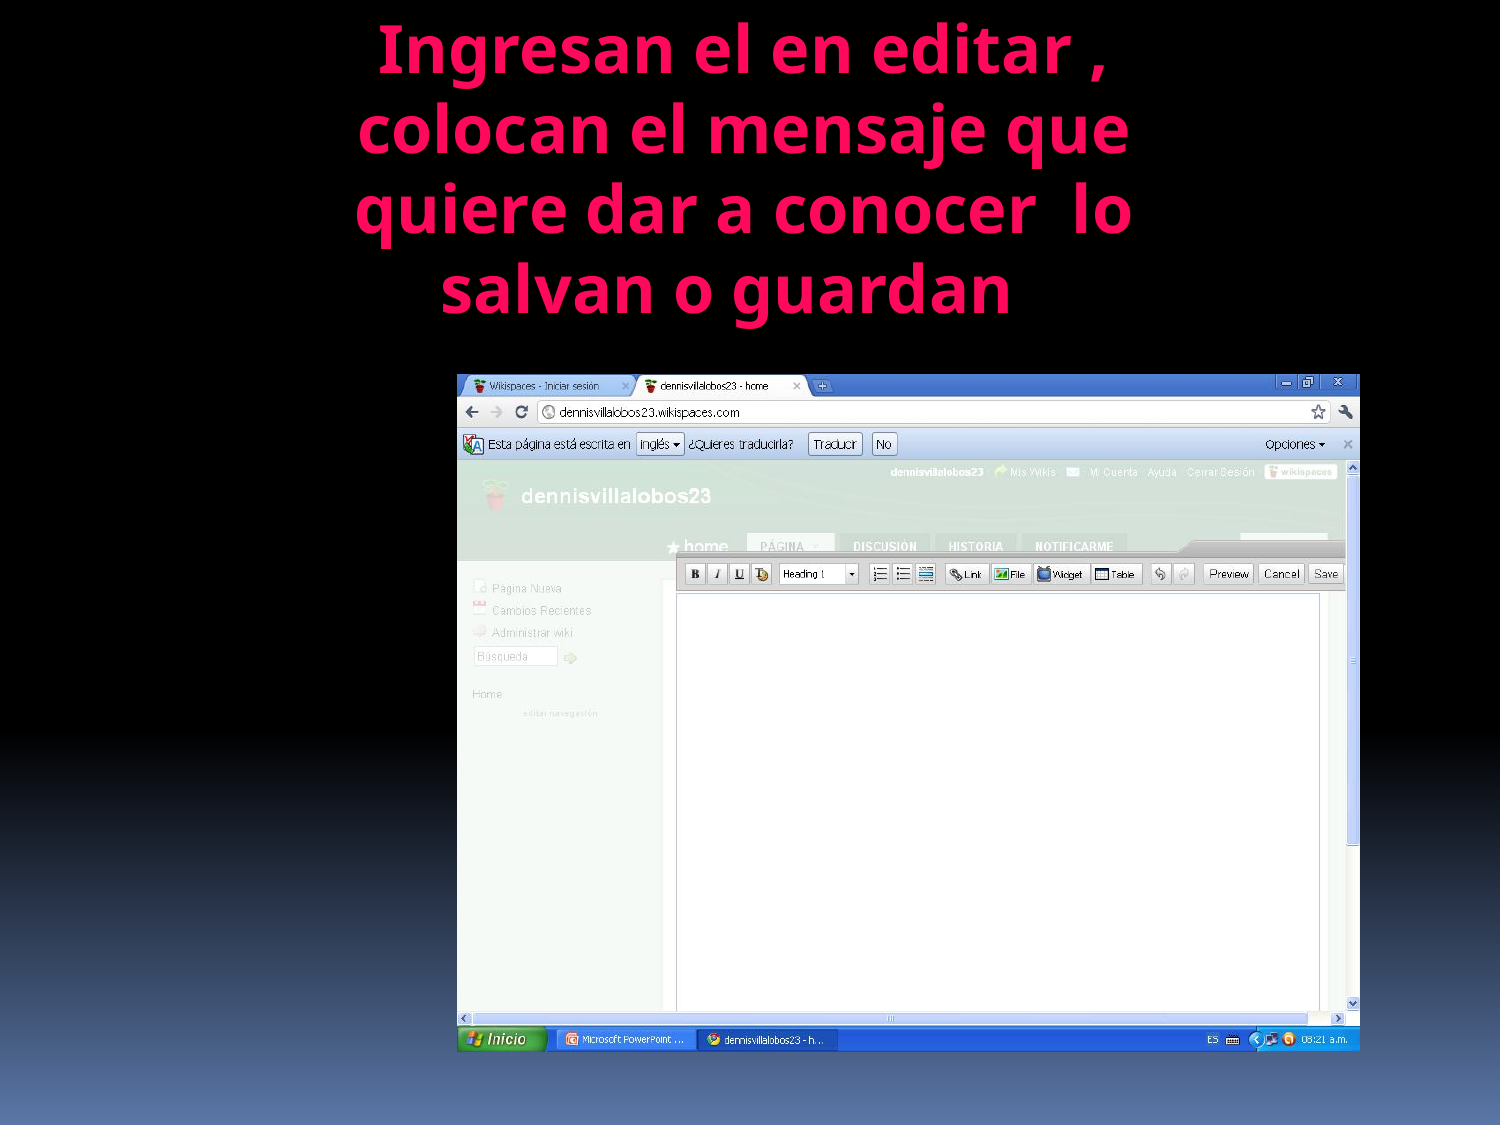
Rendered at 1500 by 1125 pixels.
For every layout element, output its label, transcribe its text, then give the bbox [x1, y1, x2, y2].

text_box Ingresan el en editar , colocan el mensaje que quiere dar a conocer lo salvan o guardan [281, 0, 1207, 335]
picture [456, 374, 1360, 1053]
